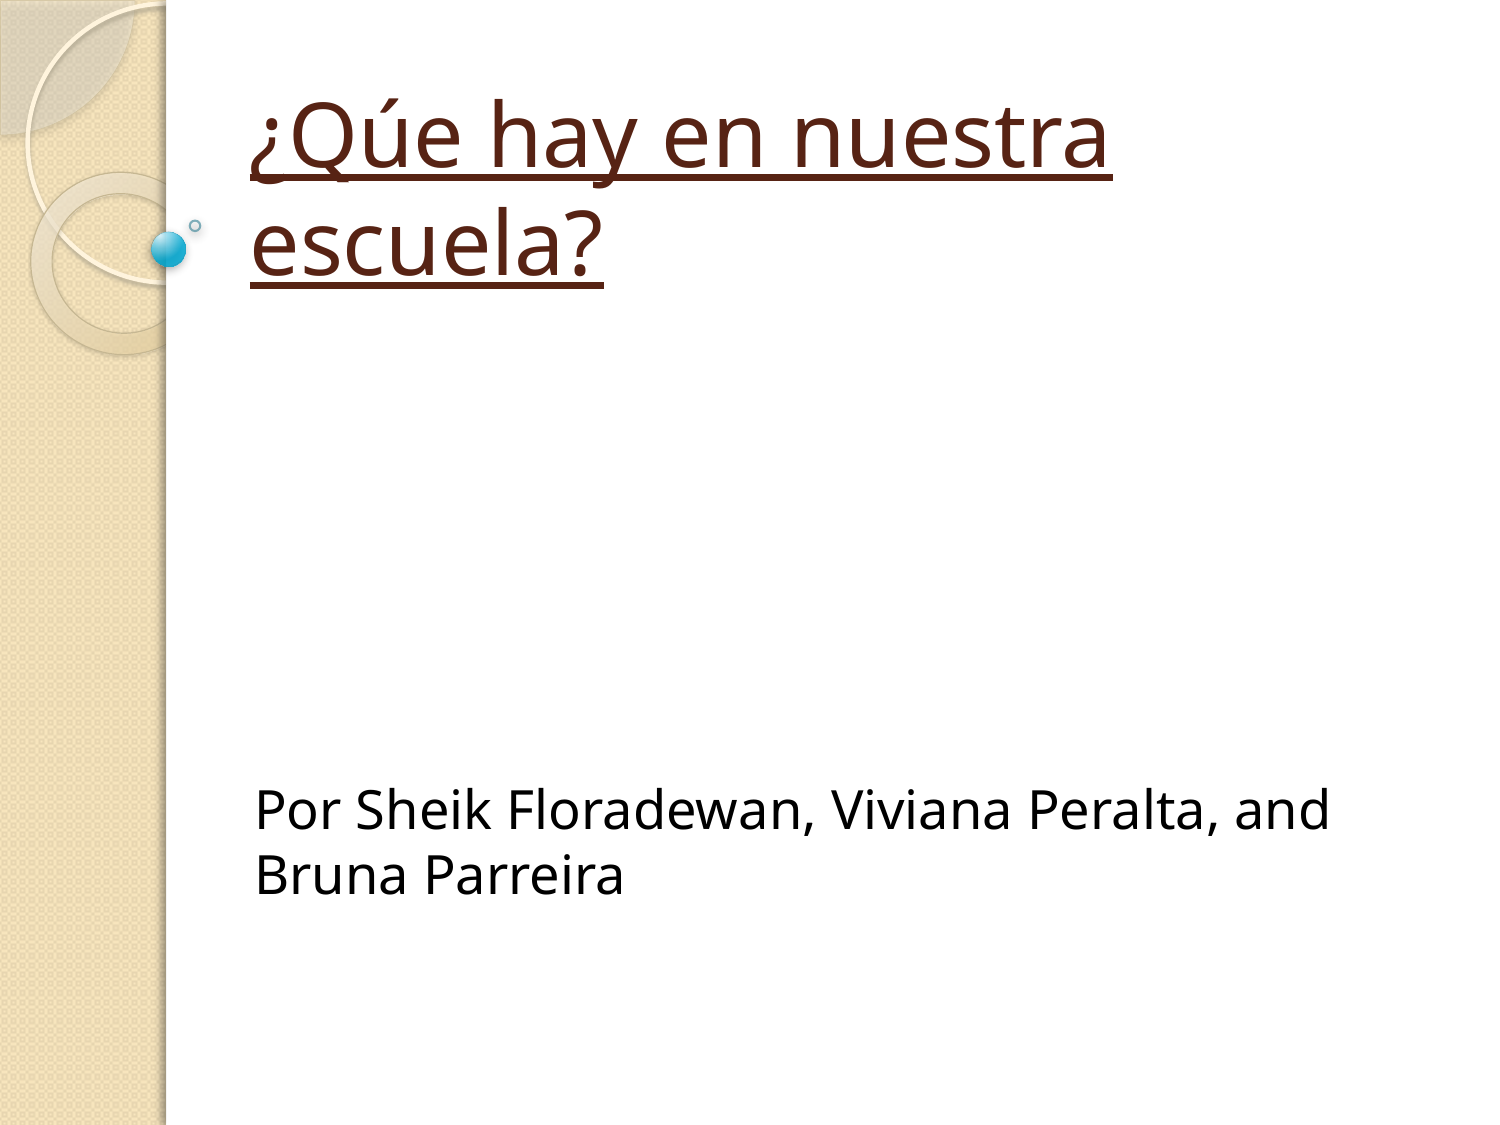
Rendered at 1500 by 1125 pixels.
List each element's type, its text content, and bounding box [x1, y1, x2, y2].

title ¿Qúe hay en nuestra escuela? [234, 59, 1450, 301]
subtitle Por Sheik Floradewan, Viviana Peralta, and Bruna Parreira [234, 774, 1450, 1063]
